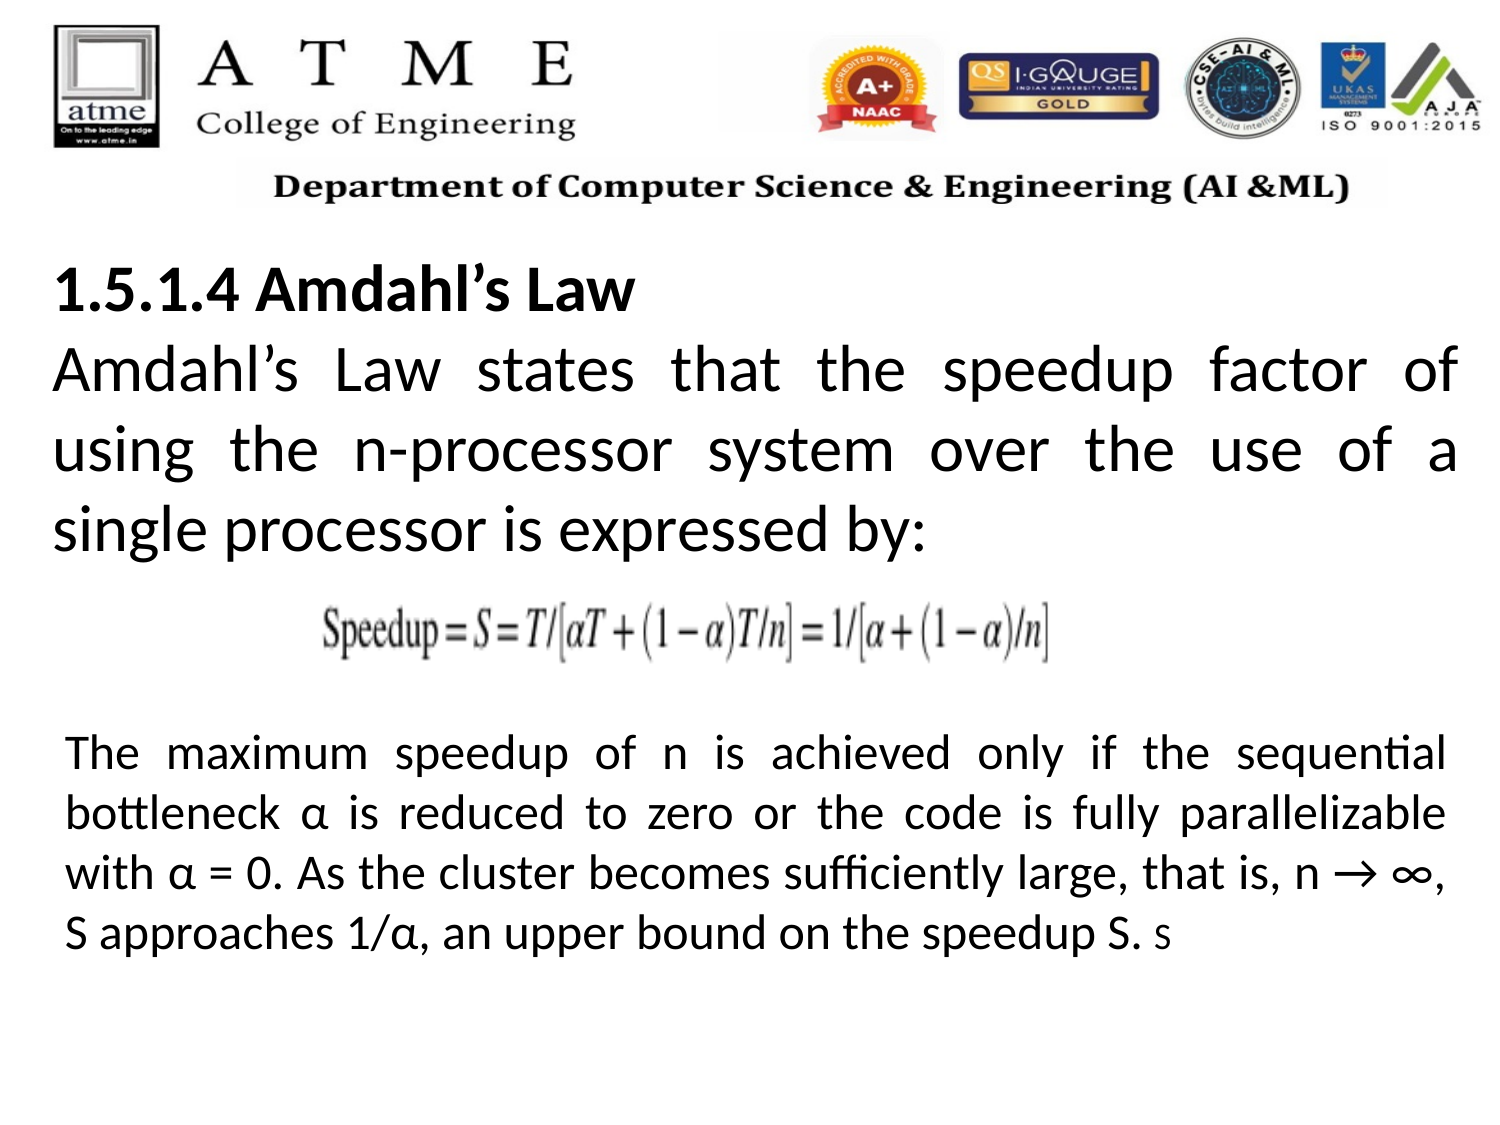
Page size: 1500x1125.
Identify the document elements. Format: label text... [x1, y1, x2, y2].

text_box The maximum speedup of n is achieved only if the sequential bottleneck α is reduced to zero or the code is fully parallelizable with α = 0. As the cluster becomes sufficiently large, that is, n → ∞, S approaches 1/α, an upper bound on the speedup S. S [49, 712, 1463, 968]
text_box 1.5.1.4 Amdahl’s Law Amdahl’s Law states that the speedup factor of using the n-processor system over the use of a single processor is expressed by: [37, 237, 1475, 652]
picture [24, 0, 1500, 226]
picture [287, 562, 1063, 687]
